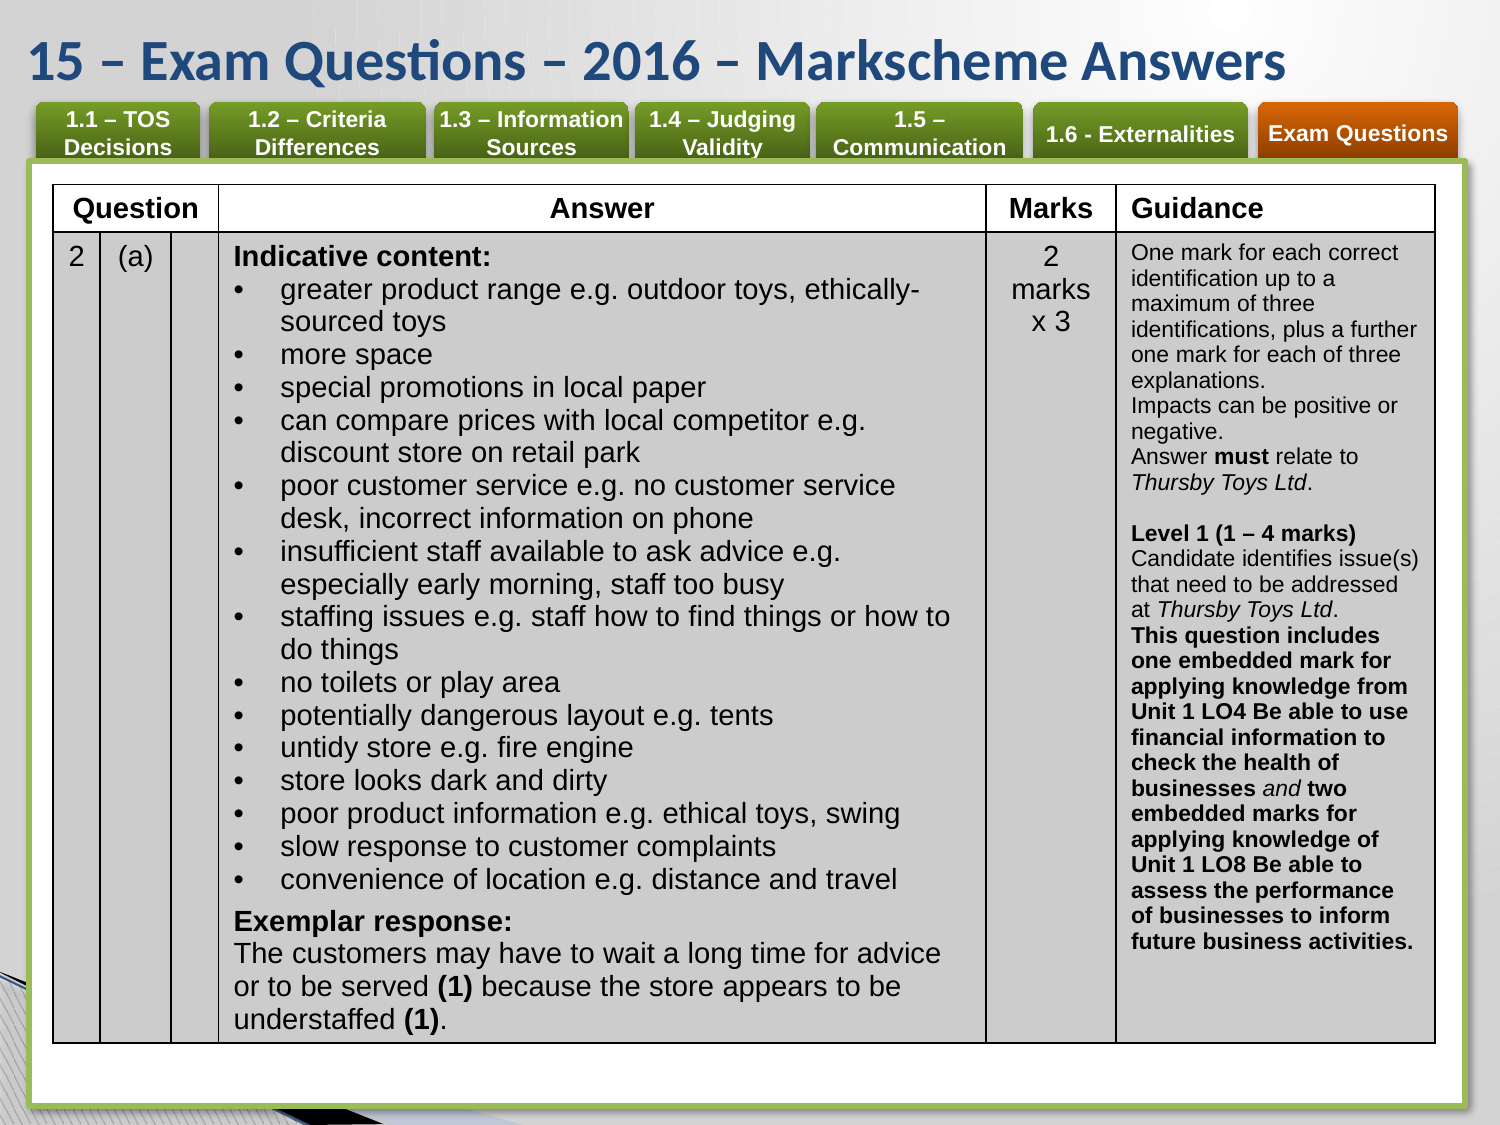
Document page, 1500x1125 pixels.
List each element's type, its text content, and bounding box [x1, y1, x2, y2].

table_header Answer [219, 185, 985, 231]
table_header Guidance [1117, 185, 1434, 231]
title 15 – Exam Questions – 2016 – Markscheme Answers [11, 11, 1465, 102]
table_cell (a) [101, 233, 170, 1042]
table_cell 2 marks x 3 [987, 233, 1115, 1042]
table_cell [172, 233, 218, 1042]
picture [281, 1114, 303, 1125]
table_cell Indicative content: greater product range e.g. outdoor toys, ethically-sourced toys more space special promotions in local paper can compare prices with local competitor e.g. discount store on retail park poor customer service e.g. no customer service desk, incorrect information on phone insufficient staff available to ask advice e.g. especially early morning, staff too busy staffing issues e.g. staff how to find things or how to do things no toilets or play area potentially dangerous layout e.g. tents untidy store e.g. fire engine store looks dark and dirty poor product information e.g. ethical toys, swing slow response to customer complaints convenience of location e.g. distance and travel Exemplar response: The customers may have to wait a long time for advice or to be served (1) because the store appears to be understaffed (1). [219, 233, 985, 1042]
table_header Marks [987, 185, 1115, 231]
table_cell One mark for each correct identification up to a maximum of three identifications, plus a further one mark for each of three explanations. Impacts can be positive or negative. Answer must relate to Thursby Toys Ltd. Level 1 (1 – 4 marks) Candidate identifies issue(s) that need to be addressed at Thursby Toys Ltd. This question includes one embedded mark for applying knowledge from Unit 1 LO4 Be able to use financial information to check the health of businesses and two embedded marks for applying knowledge of Unit 1 LO8 Be able to assess the performance of businesses to inform future business activities. [1117, 233, 1434, 1042]
table_header Question [54, 185, 218, 231]
table_cell 2 [54, 233, 99, 1042]
